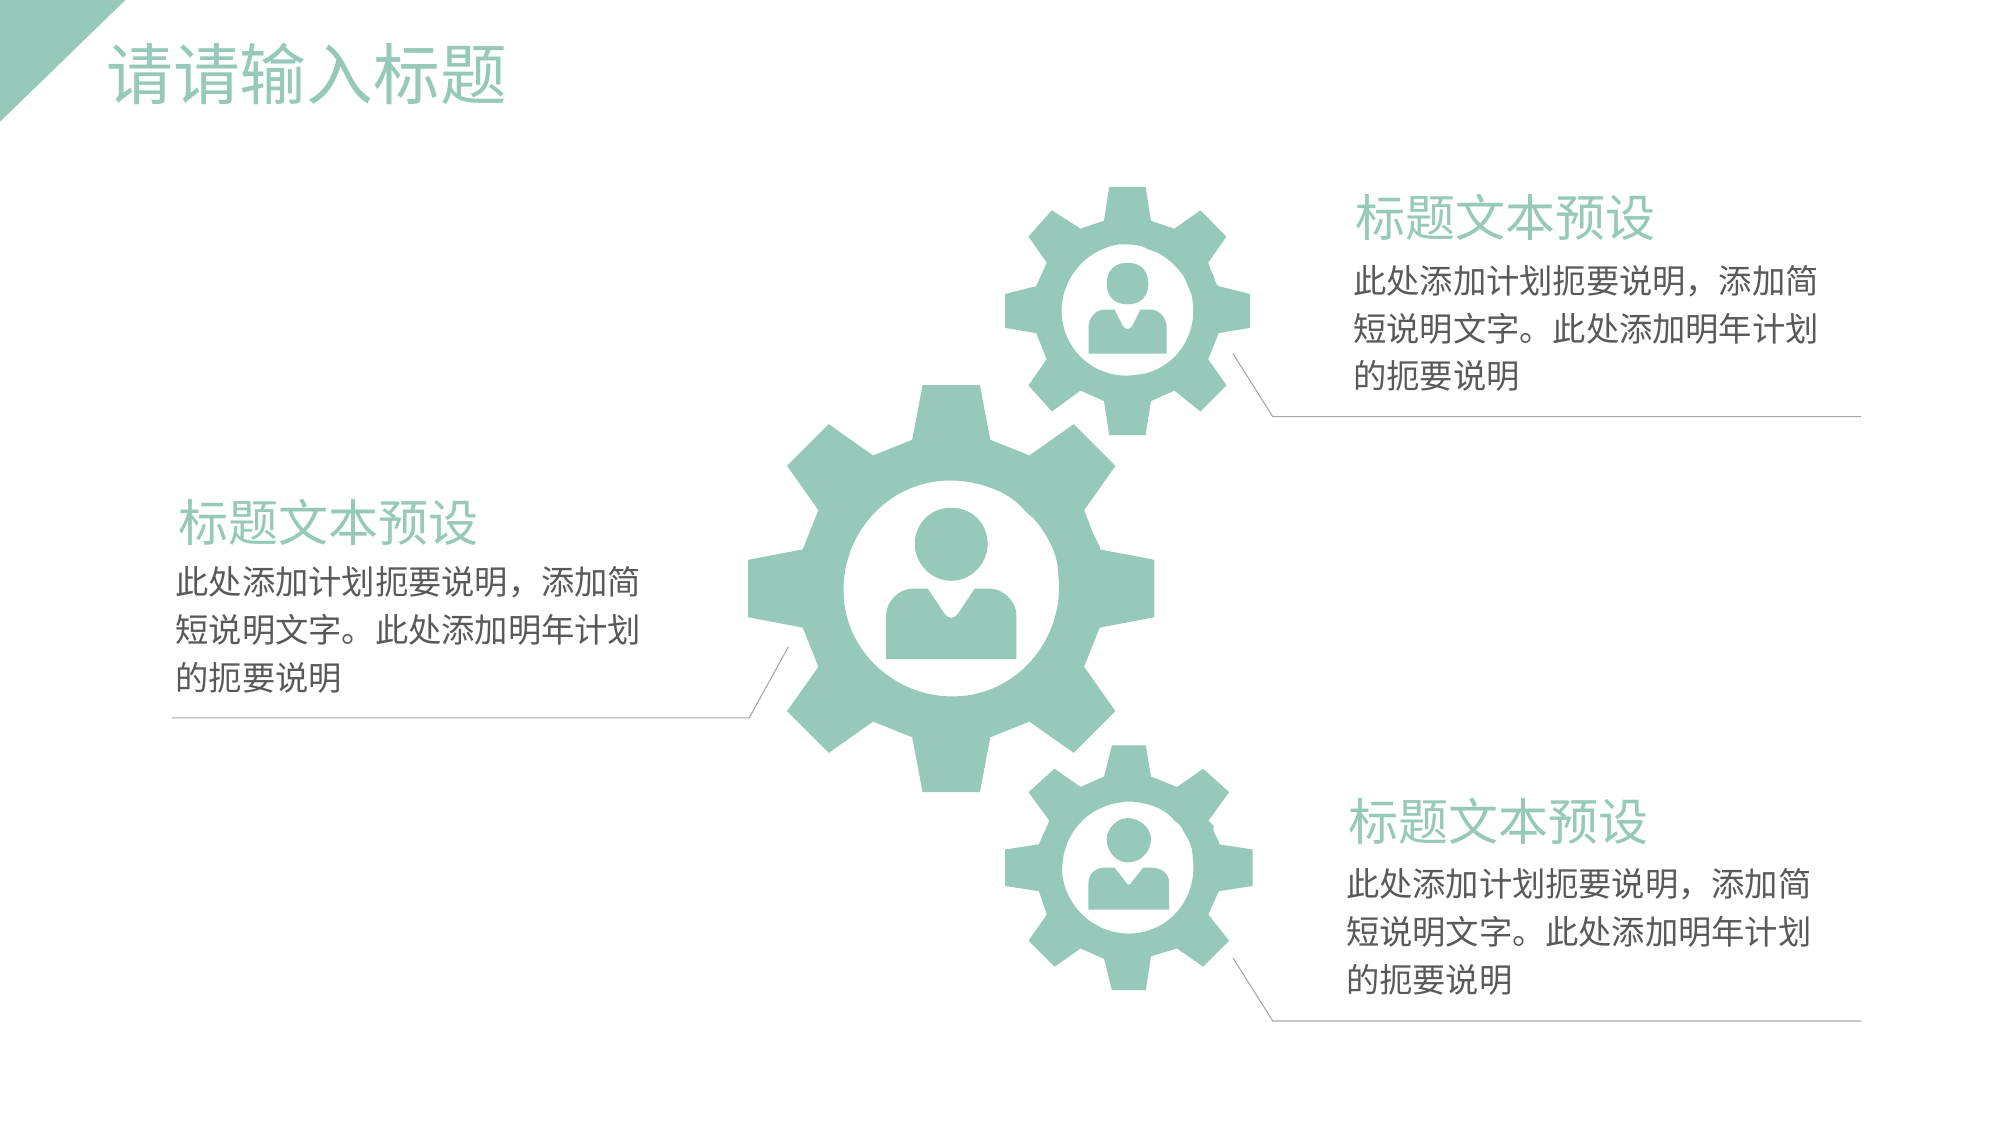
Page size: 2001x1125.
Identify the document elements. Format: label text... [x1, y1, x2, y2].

text_box [172, 651, 748, 719]
text_box 请请输入标题 [91, 25, 522, 121]
text_box 标题文本预设 [1340, 179, 1669, 237]
text_box [1250, 355, 1862, 418]
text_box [1004, 186, 1250, 435]
text_box 标题文本预设 [1333, 783, 1661, 841]
text_box 此处添加计划扼要说明，添加简短说明文字。此处添加明年计划的扼要说明 [1338, 244, 1853, 392]
text_box [0, 0, 127, 124]
text_box 此处添加计划扼要说明，添加简短说明文字。此处添加明年计划的扼要说明 [161, 546, 675, 694]
text_box 标题文本预设 [163, 483, 491, 542]
text_box 此处添加计划扼要说明，添加简短说明文字。此处添加明年计划的扼要说明 [1331, 848, 1845, 996]
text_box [748, 385, 1155, 793]
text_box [1005, 745, 1253, 991]
text_box [1253, 959, 1862, 1022]
